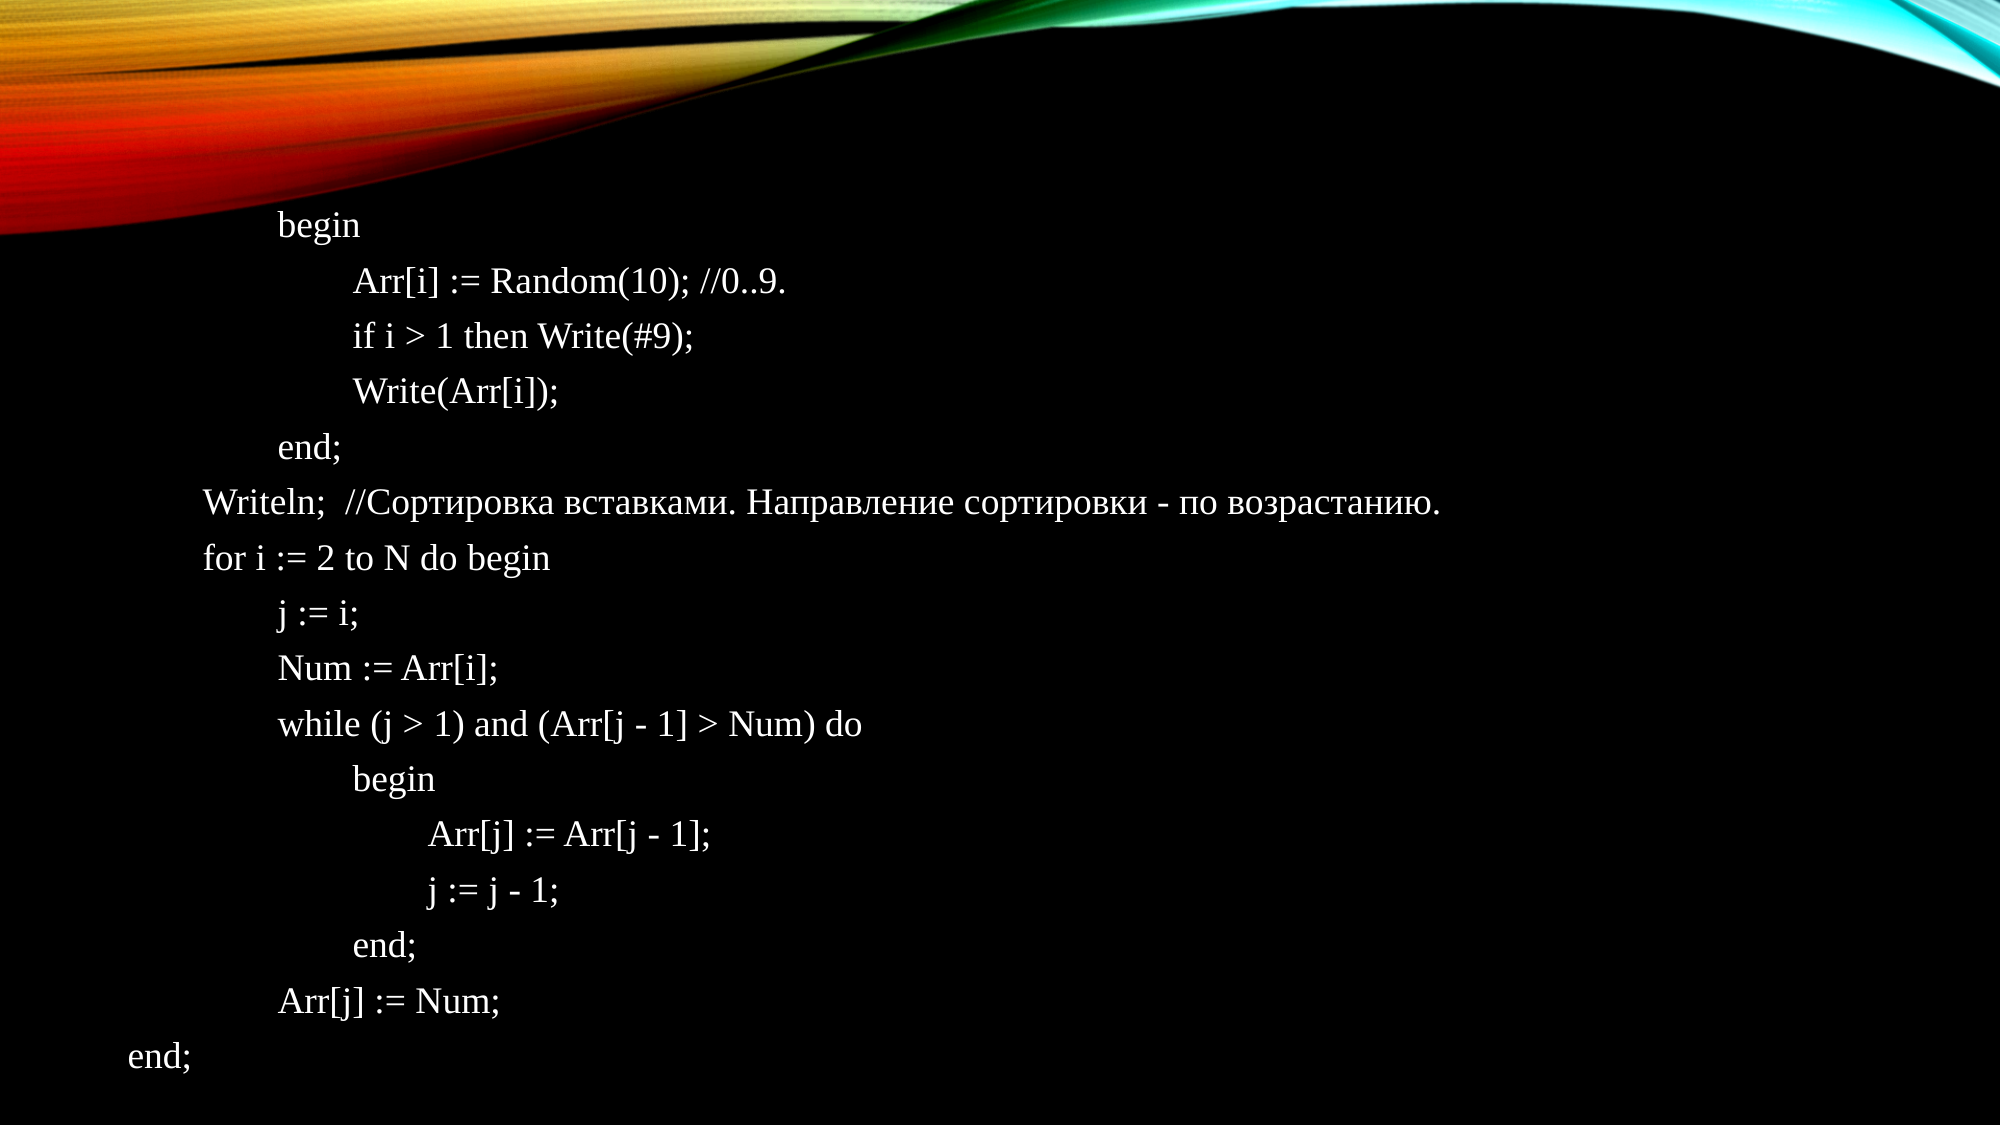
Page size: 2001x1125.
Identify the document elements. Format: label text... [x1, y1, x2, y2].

list begin Arr[i] := Random(10); //0..9. if i > 1 then Write(#9); Write(Arr[i]); end; Writeln; //Сортировка вставками. Направление сортировки - по возрастанию. for i := 2 to N do begin j := i; Num := Arr[i]; while (j > 1) and (Arr[j - 1] > Num) do begin Arr[j] := Arr[j - 1]; j := j - 1; end; Arr[j] := Num; end; [112, 192, 1888, 1021]
picture [0, 0, 2000, 237]
